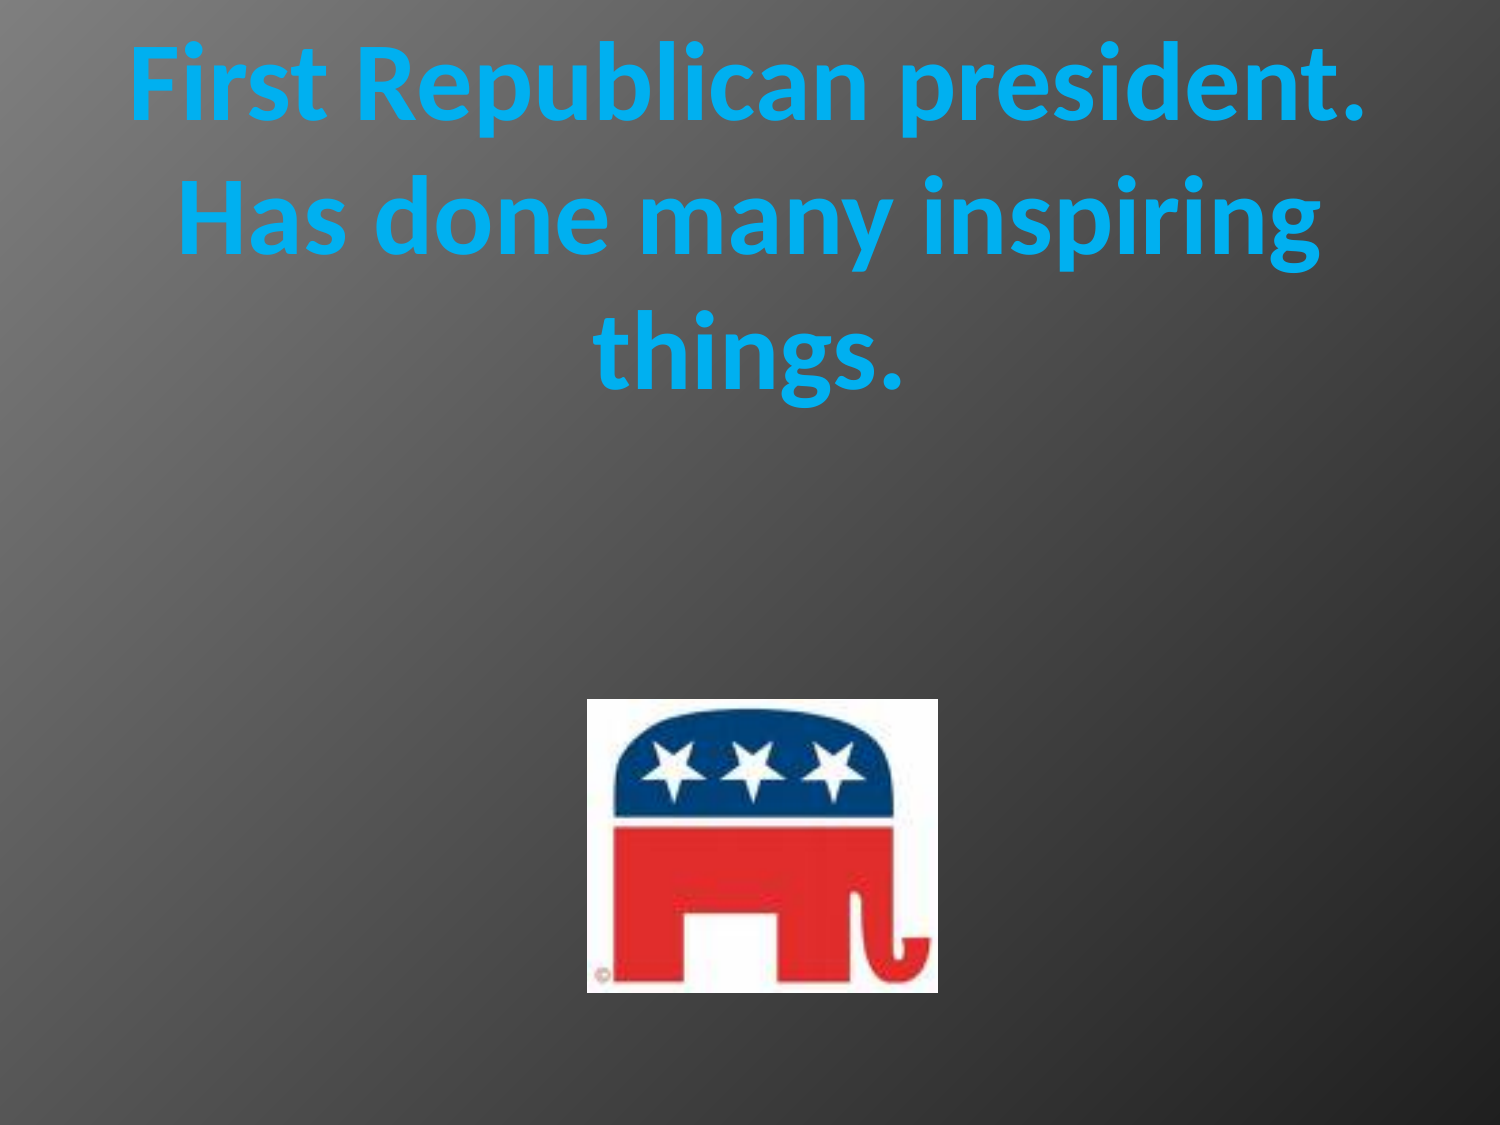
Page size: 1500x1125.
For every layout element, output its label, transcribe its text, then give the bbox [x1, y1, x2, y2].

picture [587, 699, 938, 994]
text_box First Republican president. Has done many inspiring things. [0, 0, 1500, 420]
